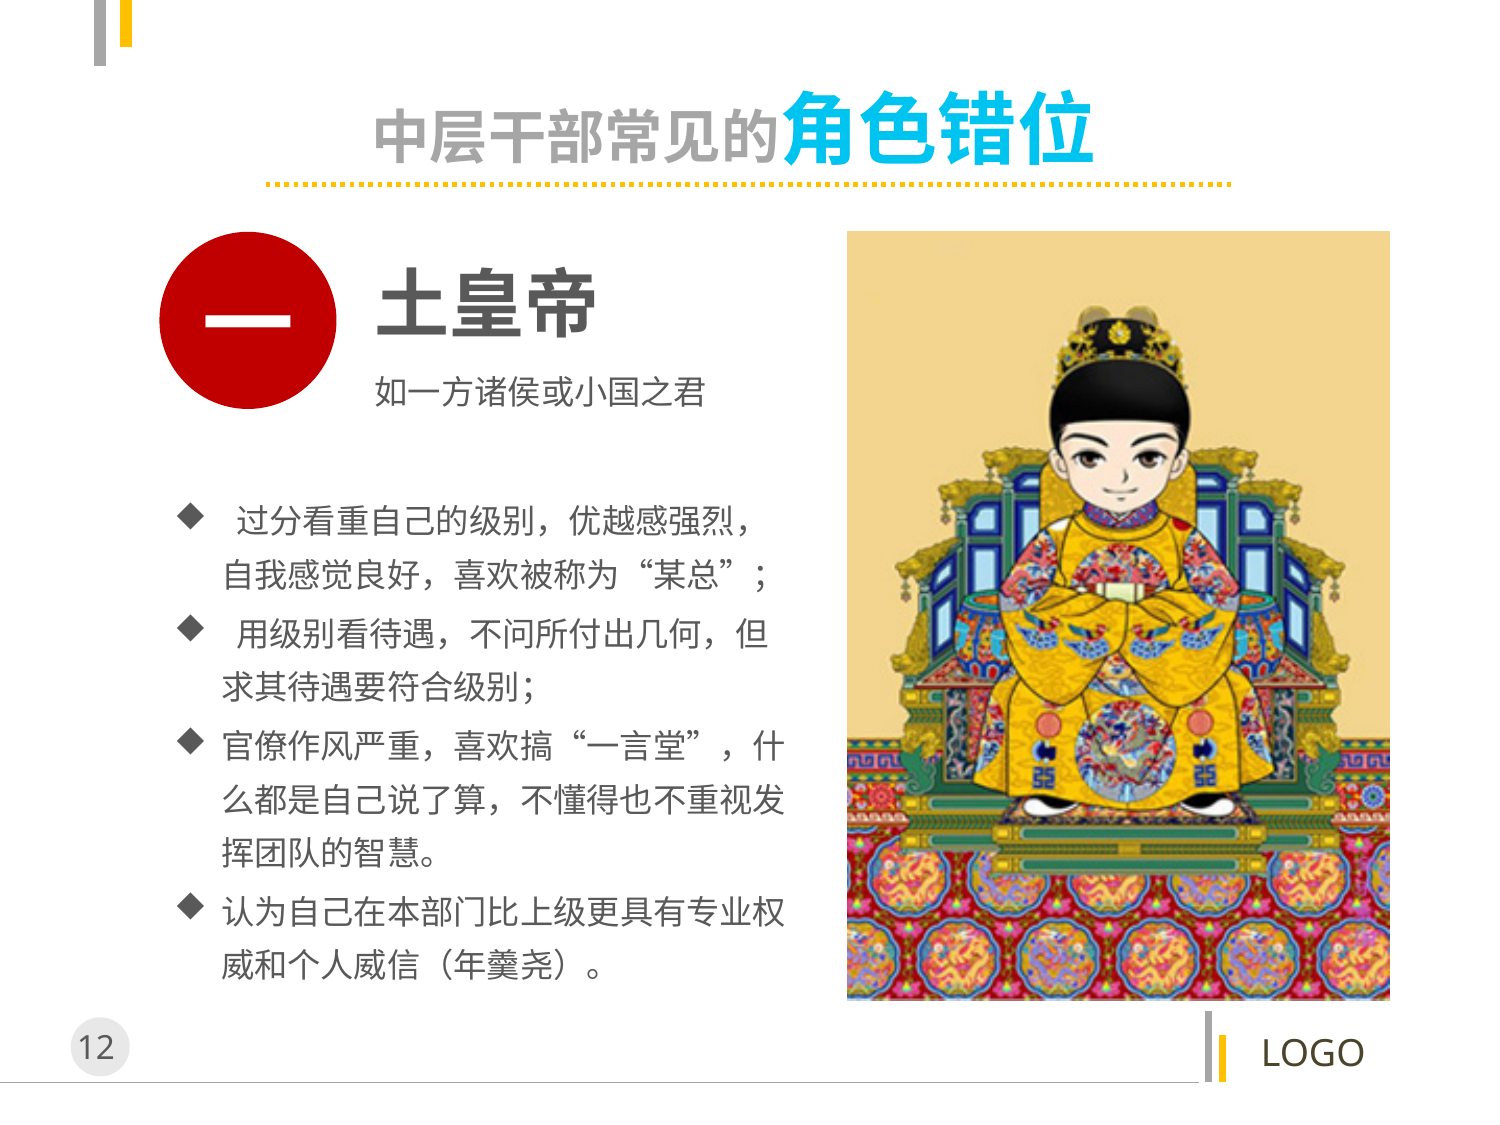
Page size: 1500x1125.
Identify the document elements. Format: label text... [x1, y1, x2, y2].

text_box 土皇帝 如一方诸侯或小国之君 [360, 248, 727, 419]
text_box 过分看重自己的级别，优越感强烈，自我感觉良好，喜欢被称为“某总”； 用级别看待遇，不问所付出几何，但求其待遇要符合级别； 官僚作风严重，喜欢搞“一言堂”，什么都是自己说了算，不懂得也不重视发挥团队的智慧。 认为自己在本部门比上级更具有专业权威和个人威信（年羹尧）。 [159, 479, 810, 992]
text_box 一 [159, 231, 337, 409]
picture [847, 231, 1390, 1001]
text_box 中层干部常见的角色错位 [356, 89, 1046, 165]
